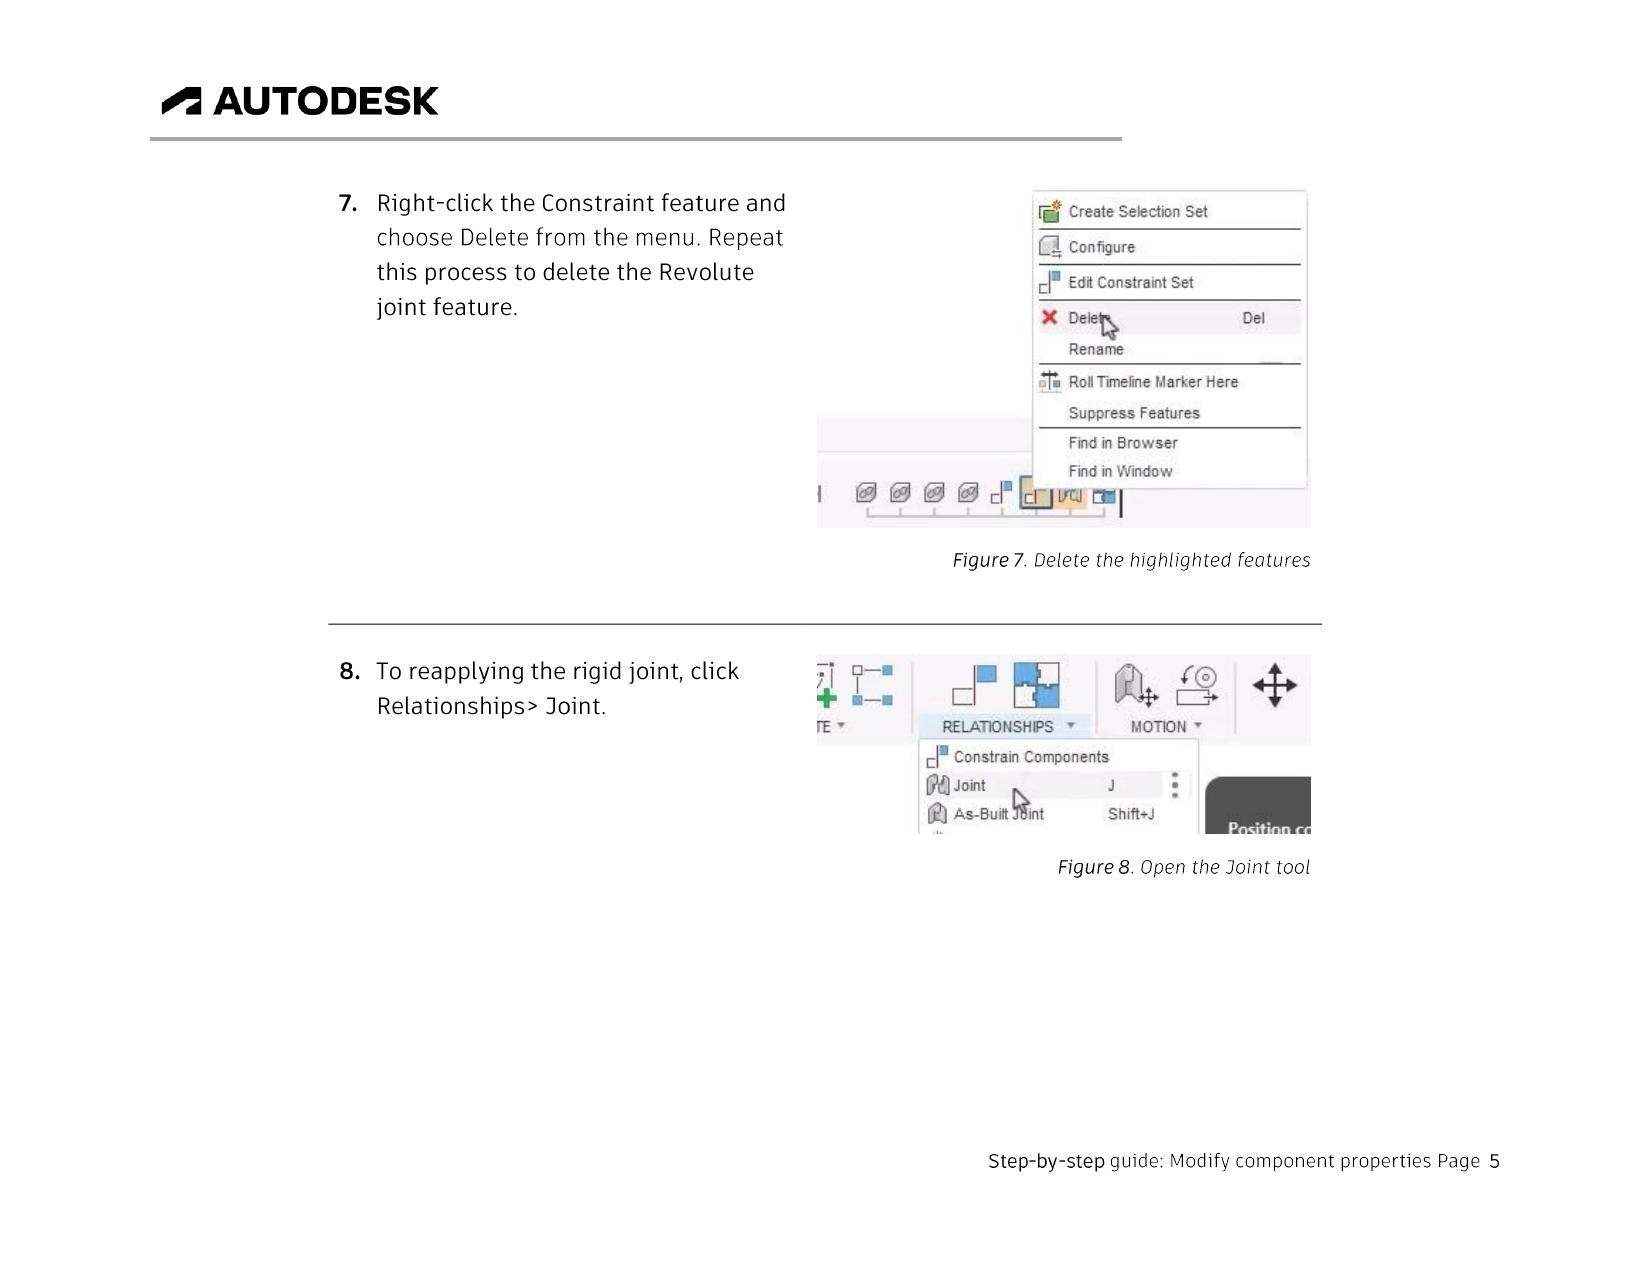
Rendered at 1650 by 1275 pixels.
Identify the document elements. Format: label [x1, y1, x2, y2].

text_box [952, 546, 1320, 574]
picture [817, 654, 1311, 835]
text_box [1057, 853, 1320, 880]
picture [338, 186, 367, 219]
picture [160, 85, 439, 116]
text_box [338, 654, 754, 722]
text_box [376, 186, 803, 323]
picture [817, 186, 1311, 528]
text_box [987, 1147, 1511, 1175]
